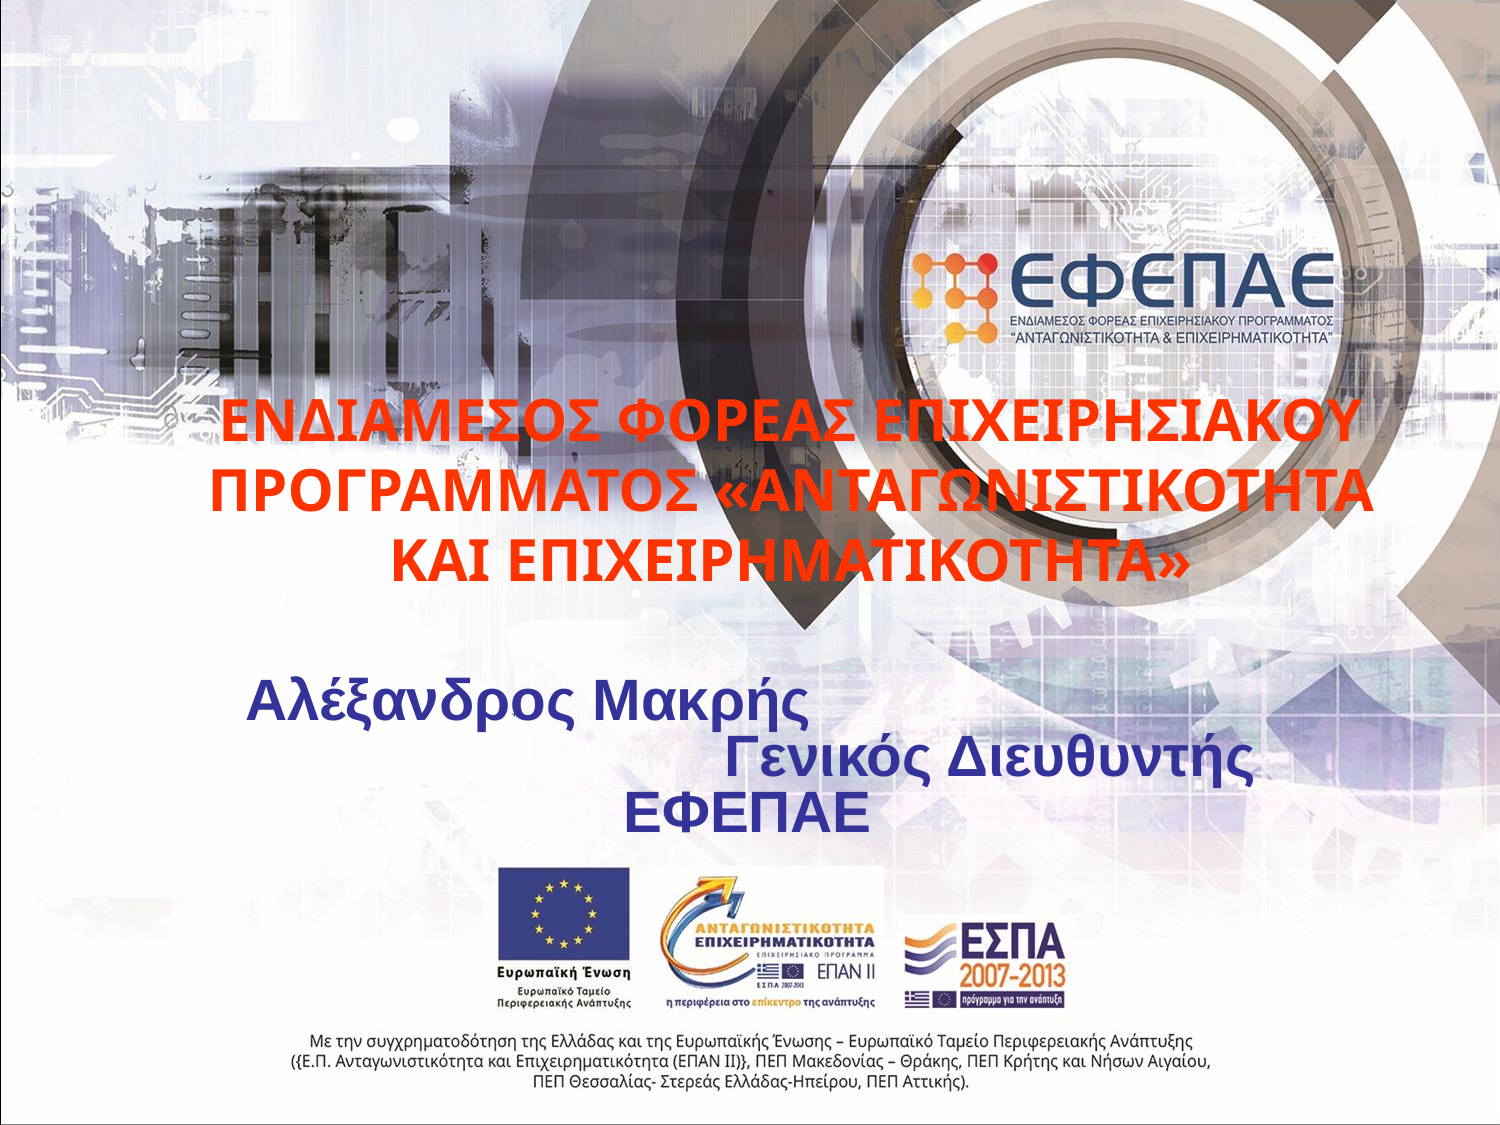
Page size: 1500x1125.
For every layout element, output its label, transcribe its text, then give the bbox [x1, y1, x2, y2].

title ΕΝΔΙΑΜΕΣΟΣ ΦΟΡΕΑΣ ΕΠΙΧΕΙΡΗΣΙΑΚΟΥ ΠΡΟΓΡΑΜΜΑΤΟΣ «ΑΝΤΑΓΩΝΙΣΤΙΚΟΤΗΤΑ ΚΑΙ ΕΠΙΧΕΙΡΗΜΑΤΙΚΟΤΗΤΑ» [140, 163, 1441, 673]
picture [0, 0, 1500, 1125]
text_box [454, 1023, 1057, 1083]
subtitle Αλέξανδρος Μακρής Γενικός Διευθυντής ΕΦΕΠΑΕ [222, 667, 1273, 972]
